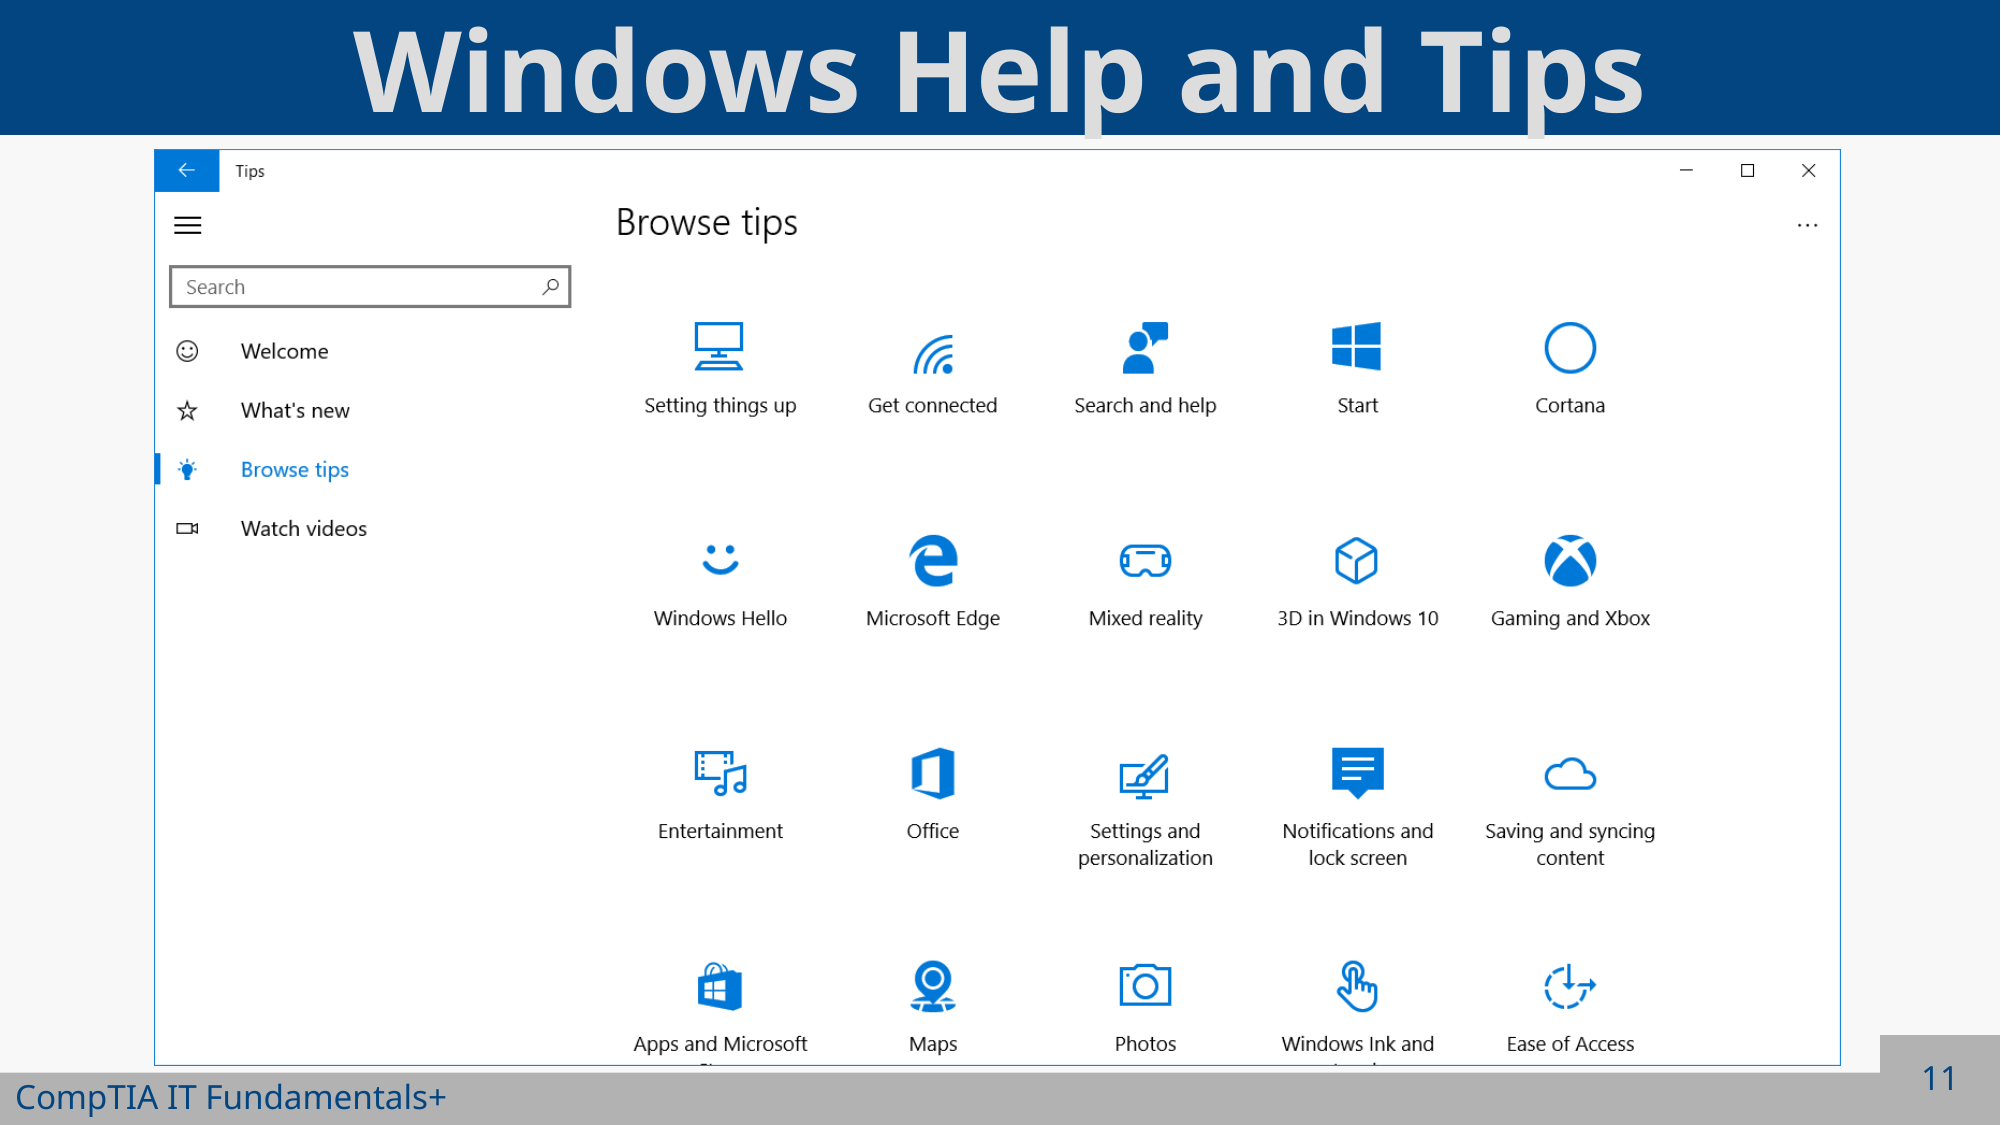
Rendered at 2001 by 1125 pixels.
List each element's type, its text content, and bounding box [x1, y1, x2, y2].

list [154, 149, 1841, 1066]
footer CompTIA IT Fundamentals+ [0, 1072, 1880, 1125]
title Windows Help and Tips [0, 0, 2000, 135]
slide_number 11 [1880, 1035, 2000, 1125]
